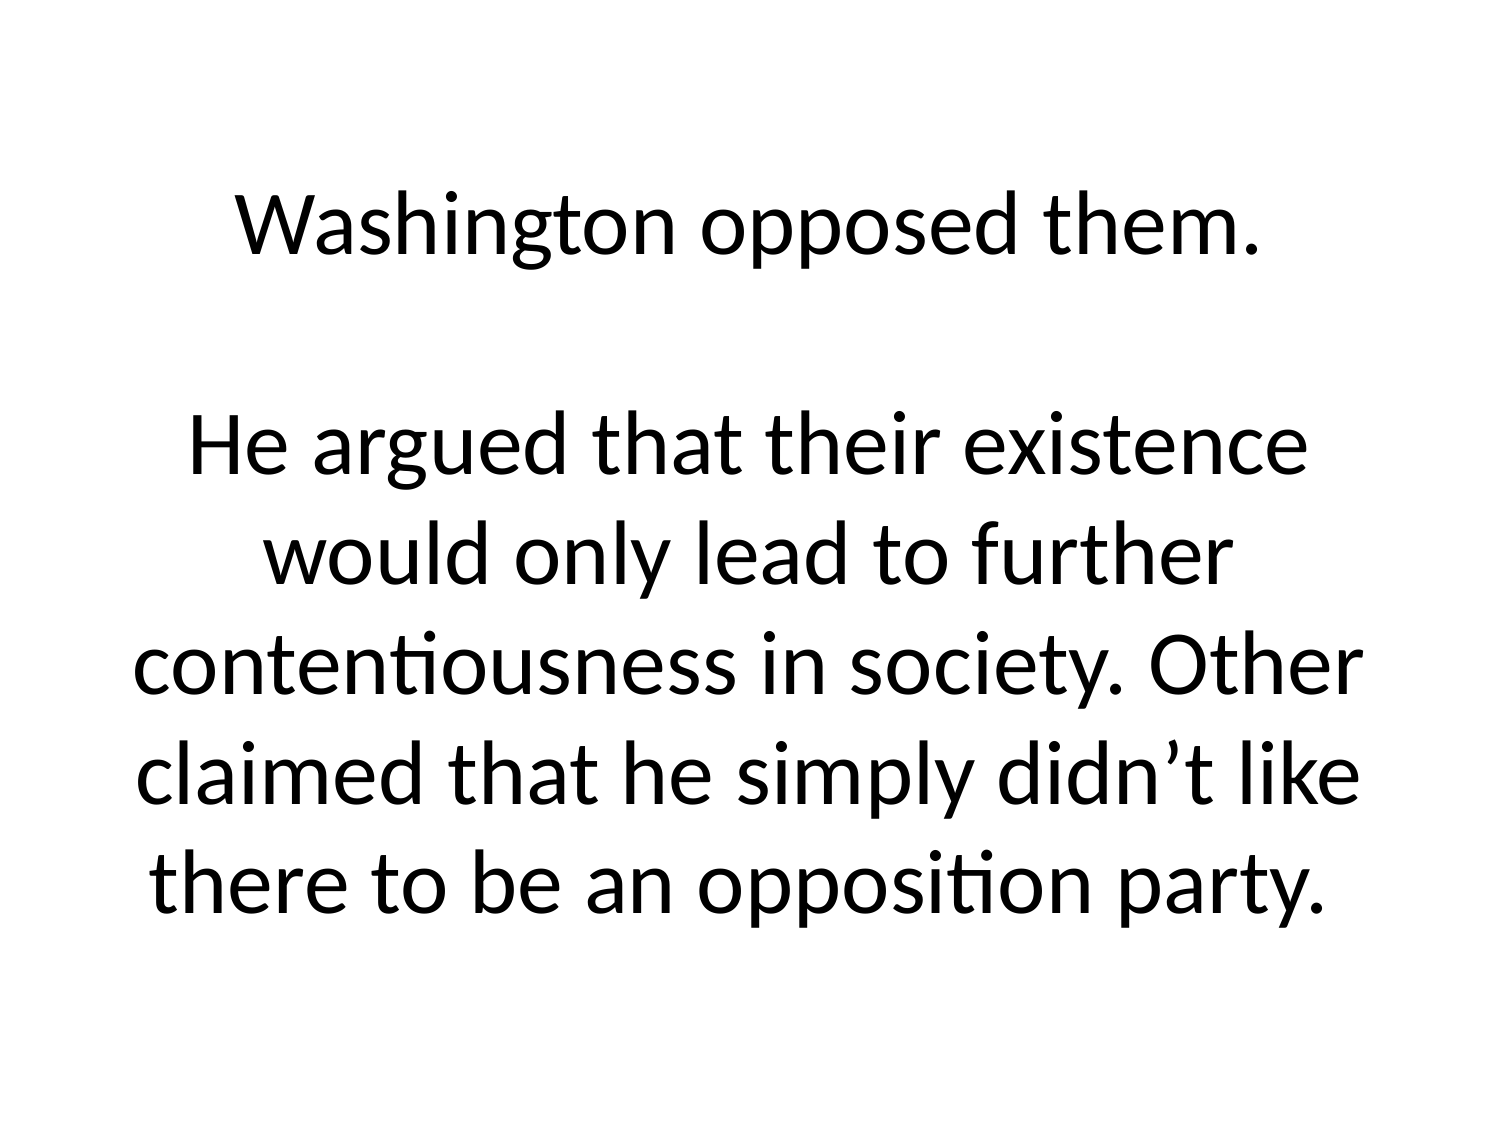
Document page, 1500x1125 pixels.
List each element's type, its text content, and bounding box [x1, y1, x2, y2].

title Washington opposed them. He argued that their existence would only lead to further contentiousness in society. Other claimed that he simply didn’t like there to be an opposition party. [74, 44, 1426, 1051]
